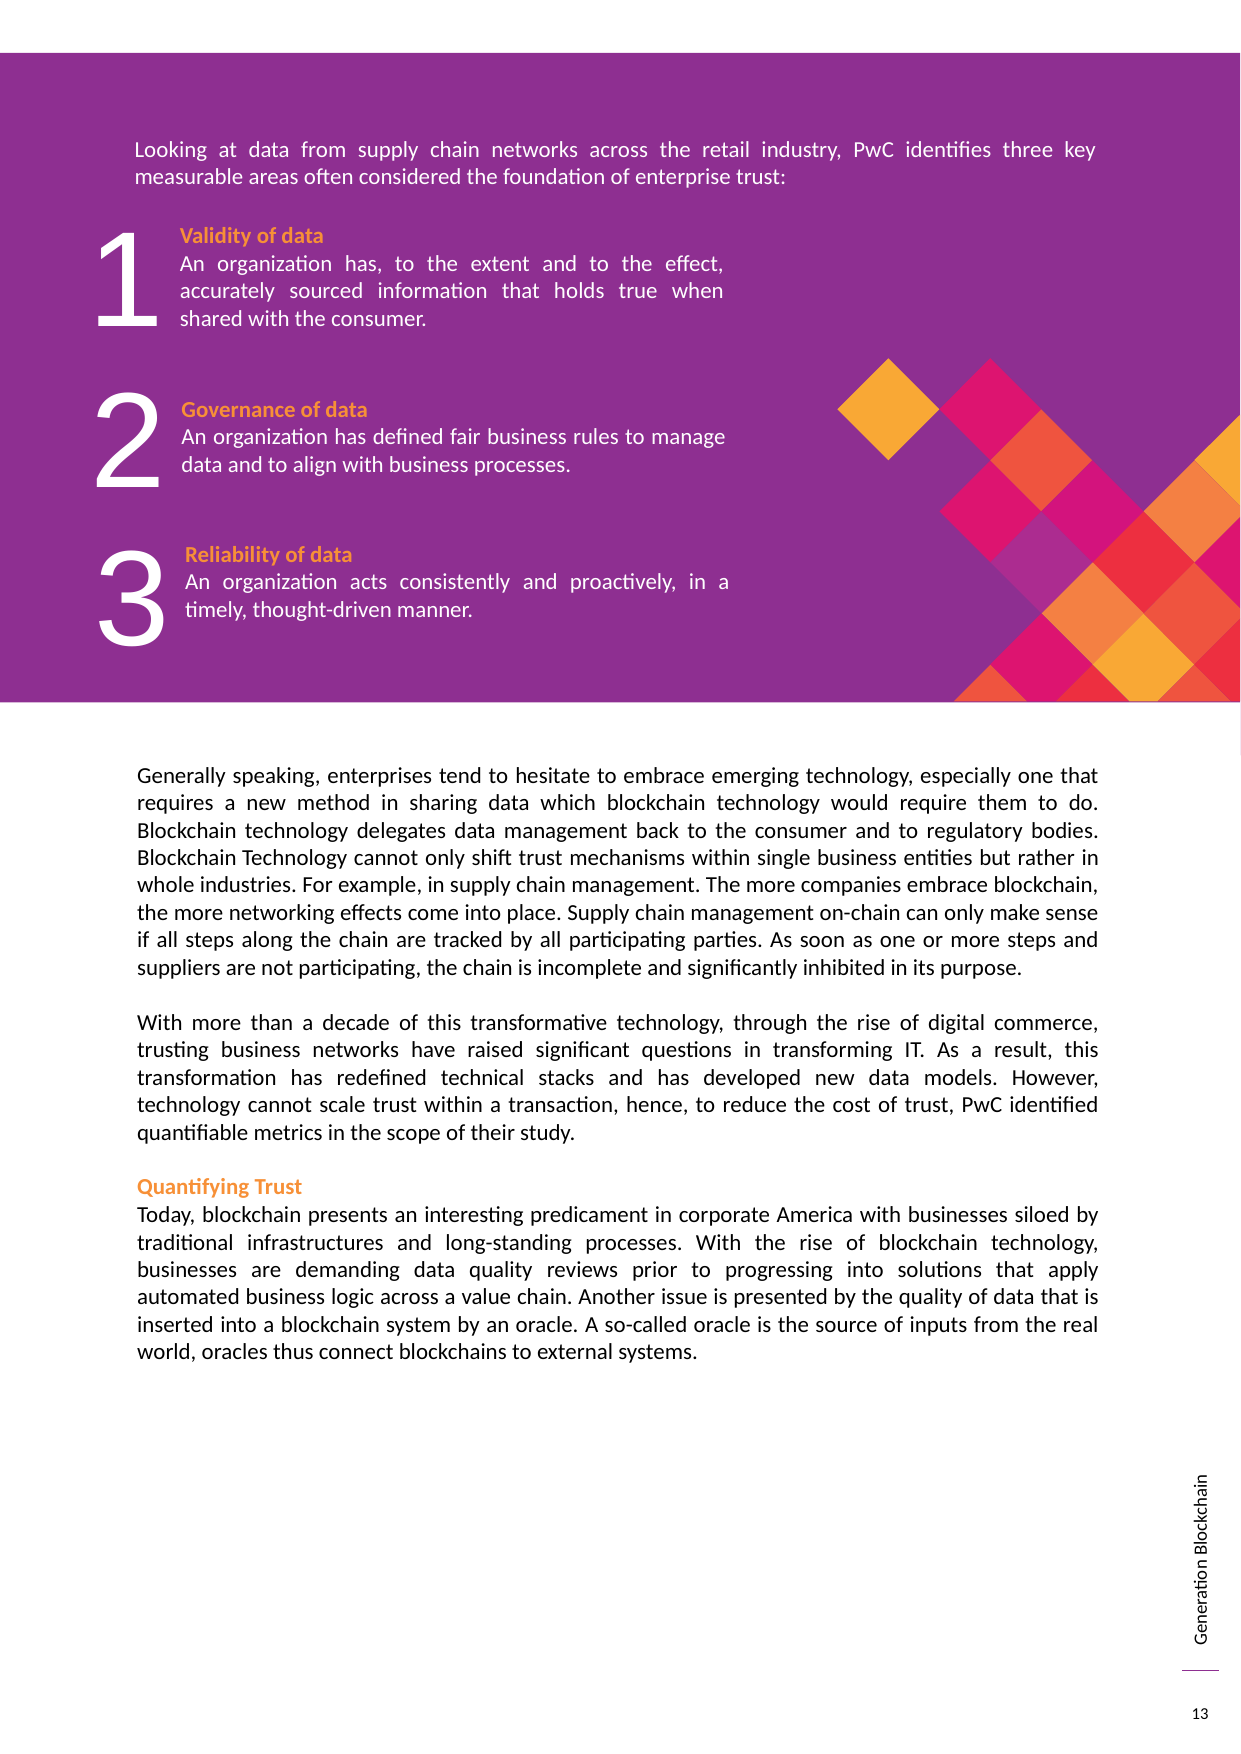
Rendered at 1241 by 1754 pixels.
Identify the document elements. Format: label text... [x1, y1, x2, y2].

text_box [0, 701, 1241, 831]
text_box 3 [79, 502, 187, 680]
text_box Generally speaking, enterprises tend to hesitate to embrace emerging technology, especially one that requires a new method in sharing data which blockchain technology would require them to do. Blockchain technology delegates data management back to the consumer and to regulatory bodies. Blockchain Technology cannot only shift trust mechanisms within single business entities but rather in whole industries. For example, in supply chain management. The more companies embrace blockchain, the more networking effects come into place. Supply chain management on-chain can only make sense if all steps along the chain are tracked by all participating parties. As soon as one or more steps and suppliers are not participating, the chain is incomplete and significantly inhibited in its purpose. With more than a decade of this transformative technology, through the rise of digital commerce, trusting business networks have raised significant questions in transforming IT. As a result, this transformation has redefined technical stacks and has developed new data models. However, technology cannot scale trust within a transaction, hence, to reduce the cost of trust, PwC identified quantifiable metrics in the scope of their study. Quantifying Trust Today, blockchain presents an interesting predicament in corporate America with businesses siloed by traditional infrastructures and long-standing processes. With the rise of blockchain technology, businesses are demanding data quality reviews prior to progressing into solutions that apply automated business logic across a value chain. Another issue is presented by the quality of data that is inserted into a blockchain system by an oracle. A so-called oracle is the source of inputs from the real world, oracles thus connect blockchains to external systems. [122, 752, 1116, 1627]
text_box Reliability of data An organization acts consistently and proactively, in a timely, thought-driven manner. [187, 531, 745, 635]
list Looking at data from supply chain networks across the retail industry, PwC identifies three key measurable areas often considered the foundation of enterprise trust: [119, 126, 1113, 174]
text_box 2 [75, 344, 184, 523]
text_box Validity of data An organization has, to the extent and to the effect, accurately sourced information that holds true when shared with the consumer. [182, 213, 740, 317]
slide_number 13 [1169, 1674, 1231, 1751]
text_box Governance of data An organization has defined fair business rules to manage data and to align with business processes. [184, 387, 742, 491]
text_box 1 [73, 183, 182, 362]
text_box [852, 358, 1241, 728]
